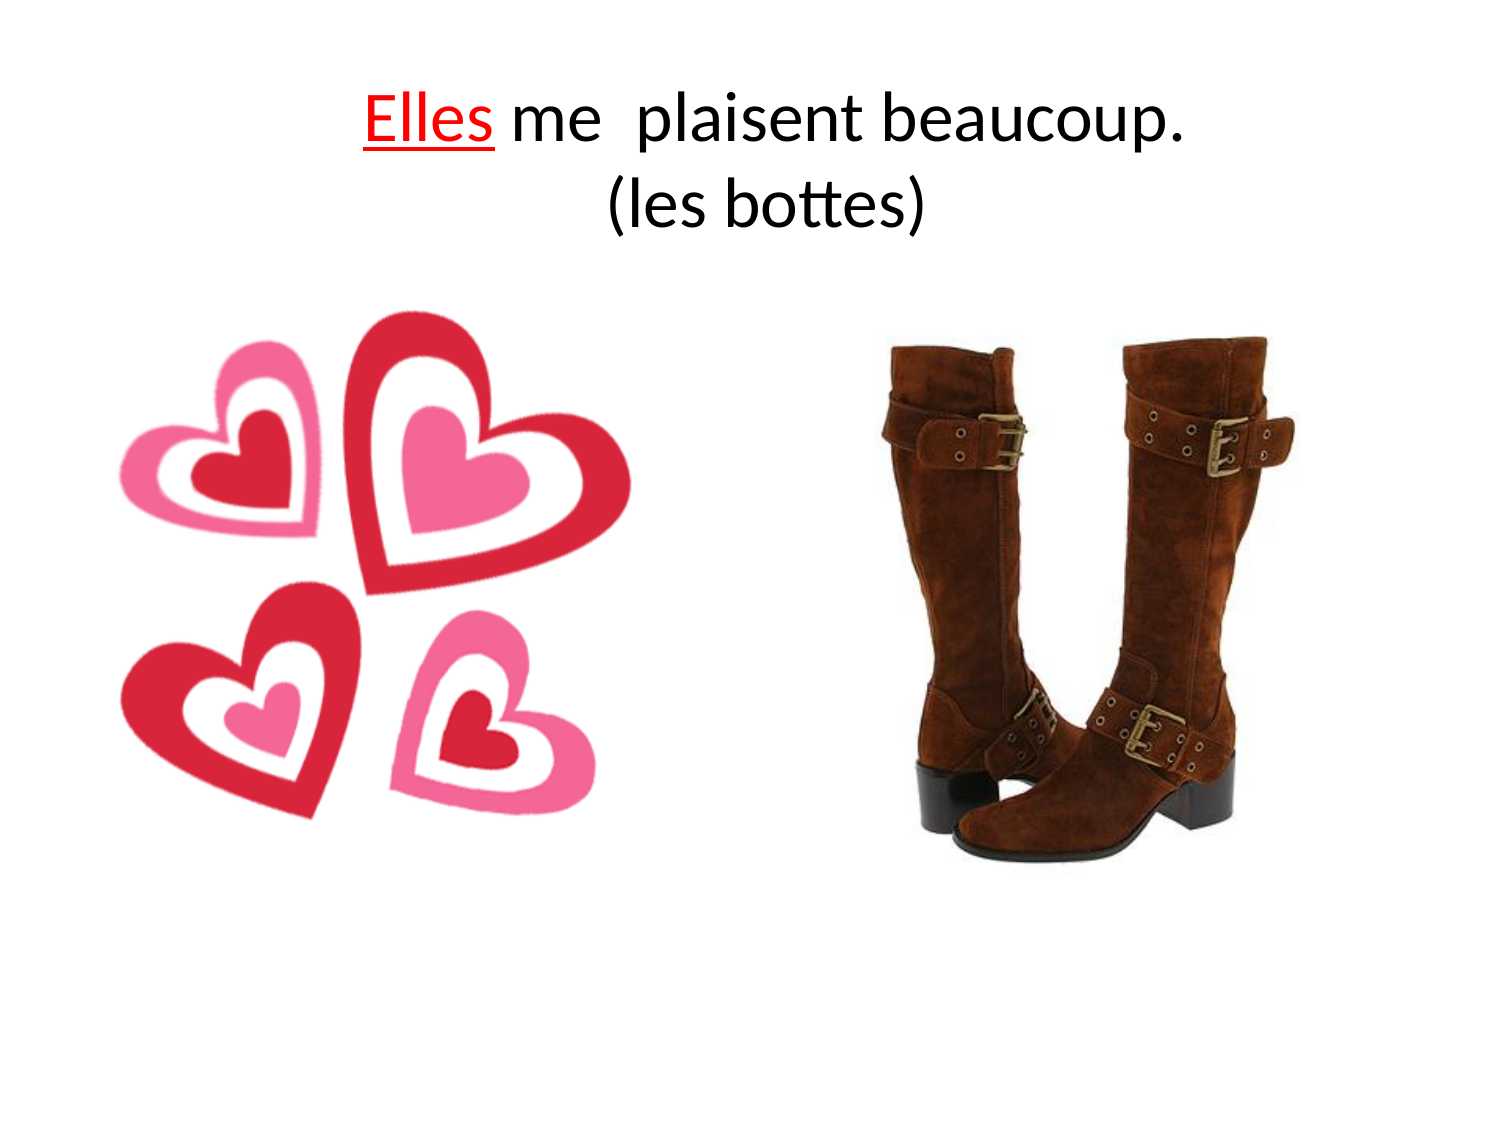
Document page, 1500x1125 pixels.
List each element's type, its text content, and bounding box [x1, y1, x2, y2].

title Elles me plaisent beaucoup. (les bottes) [75, 62, 1475, 250]
picture [99, 299, 647, 847]
text_box [10, 0, 428, 155]
picture [699, 312, 1451, 876]
